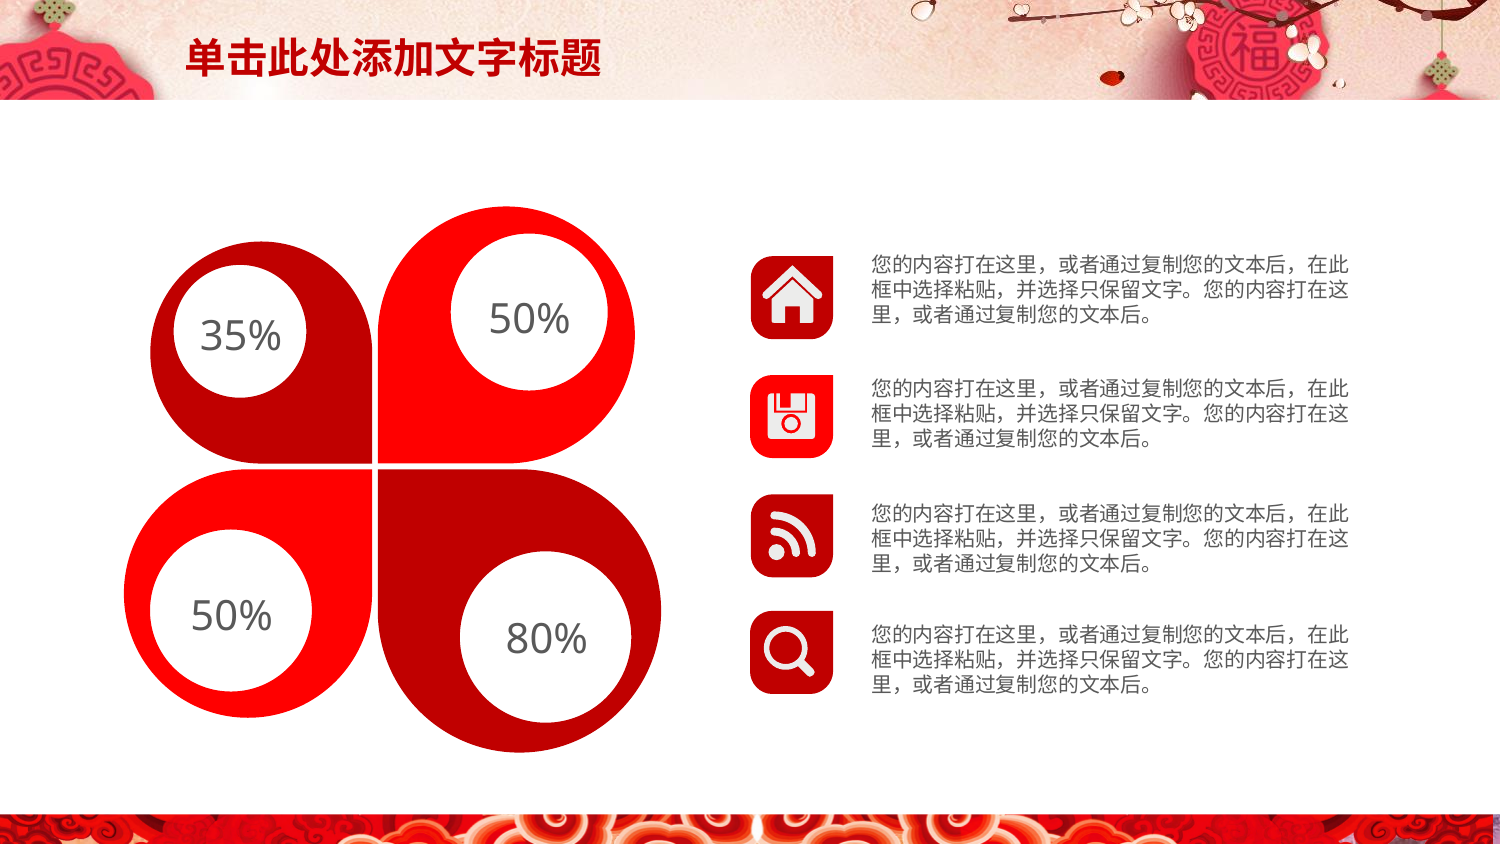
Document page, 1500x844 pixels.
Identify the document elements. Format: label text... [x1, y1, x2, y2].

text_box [123, 469, 373, 718]
text_box 您的内容打在这里，或者通过复制您的文本后，在此框中选择粘贴，并选择只保留文字。您的内容打在这里，或者通过复制您的文本后。 [856, 243, 1374, 334]
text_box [149, 241, 372, 464]
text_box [749, 610, 834, 695]
text_box 您的内容打在这里，或者通过复制您的文本后，在此框中选择粘贴，并选择只保留文字。您的内容打在这里，或者通过复制您的文本后。 [856, 368, 1374, 458]
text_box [749, 374, 834, 459]
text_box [377, 206, 636, 464]
picture [0, 815, 1500, 844]
text_box 您的内容打在这里，或者通过复制您的文本后，在此框中选择粘贴，并选择只保留文字。您的内容打在这里，或者通过复制您的文本后。 [856, 614, 1374, 705]
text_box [377, 468, 662, 753]
text_box 您的内容打在这里，或者通过复制您的文本后，在此框中选择粘贴，并选择只保留文字。您的内容打在这里，或者通过复制您的文本后。 [856, 492, 1374, 583]
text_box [750, 255, 834, 340]
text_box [750, 494, 834, 578]
picture [0, 0, 1500, 99]
